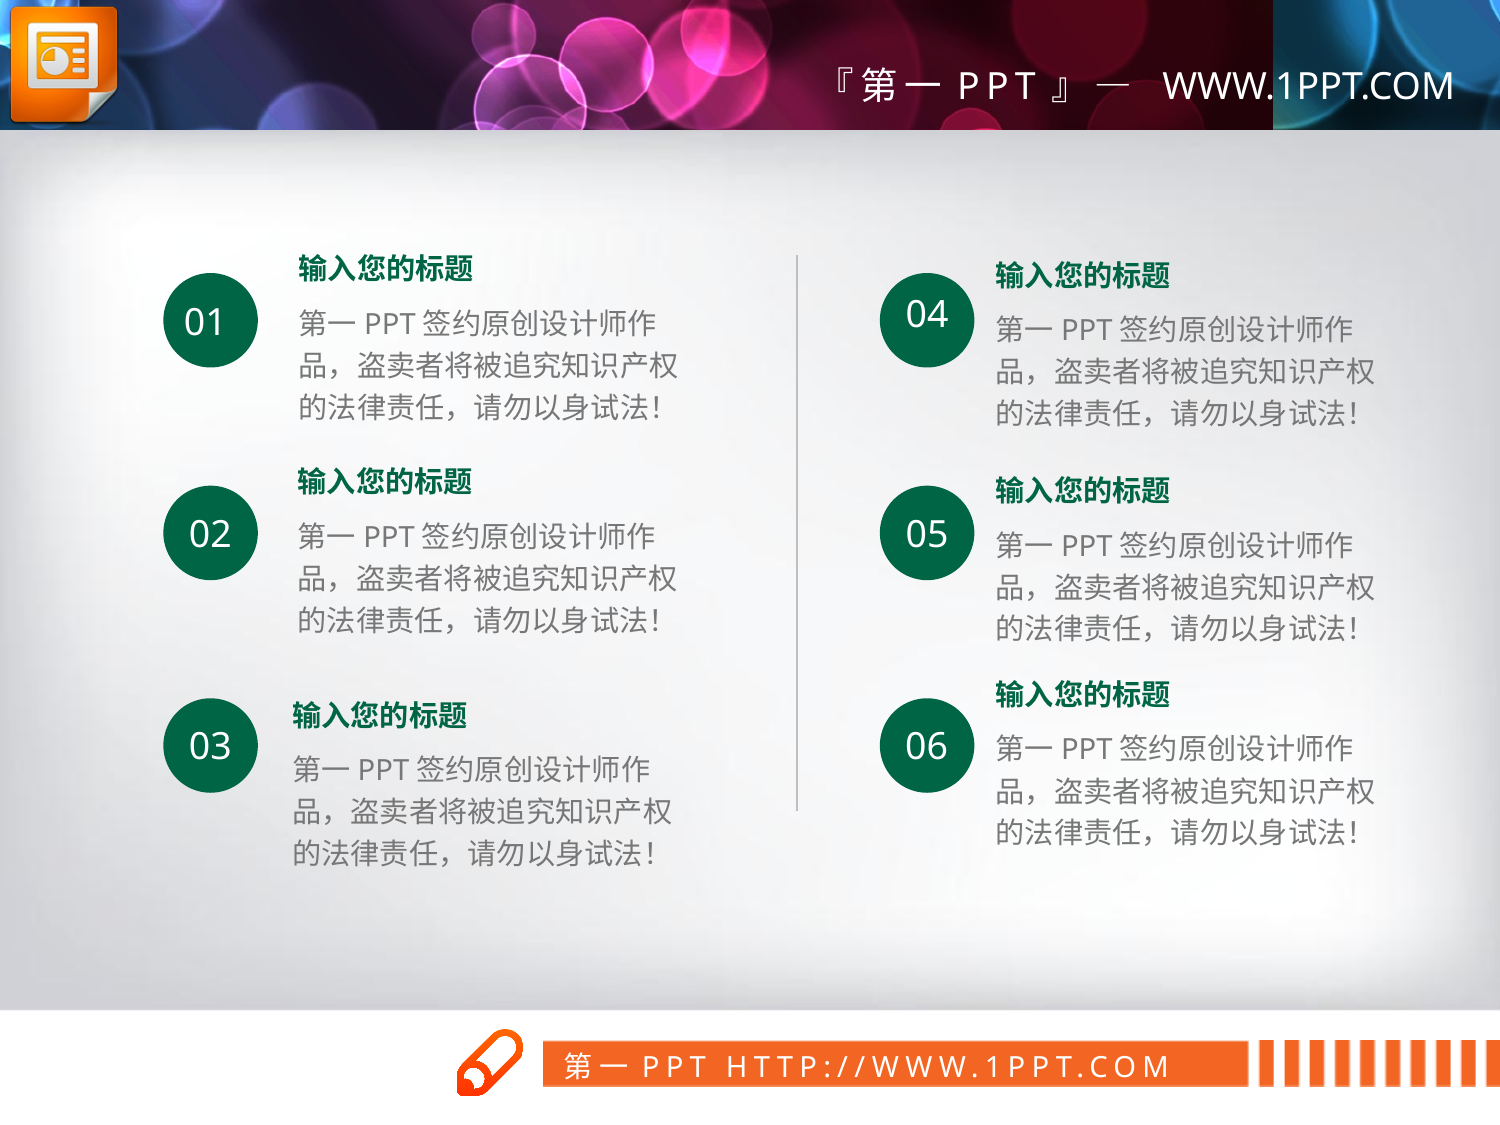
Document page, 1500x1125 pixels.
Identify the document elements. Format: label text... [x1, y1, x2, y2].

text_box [163, 698, 259, 793]
picture [543, 1040, 1500, 1087]
text_box 输入您的标题 第一PPT签约原创设计师作品，盗卖者将被追究知识产权的法律责任，请勿以身试法！ [980, 669, 1412, 835]
text_box 输入您的标题 第一PPT签约原创设计师作品，盗卖者将被追究知识产权的法律责任，请勿以身试法！ [980, 465, 1412, 631]
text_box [879, 698, 975, 793]
text_box 输入您的标题 第一PPT签约原创设计师作品，盗卖者将被追究知识产权的法律责任，请勿以身试法！ [283, 243, 703, 383]
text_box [879, 485, 975, 581]
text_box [879, 272, 975, 368]
picture [0, 0, 1500, 1012]
text_box 输入您的标题 第一PPT签约原创设计师作品，盗卖者将被追究知识产权的法律责任，请勿以身试法！ [277, 689, 703, 835]
text_box 输入您的标题 第一PPT签约原创设计师作品，盗卖者将被追究知识产权的法律责任，请勿以身试法！ [980, 249, 1412, 415]
text_box 输入您的标题 第一PPT签约原创设计师作品，盗卖者将被追究知识产权的法律责任，请勿以身试法！ [282, 456, 709, 601]
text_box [163, 485, 259, 581]
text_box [163, 272, 259, 368]
